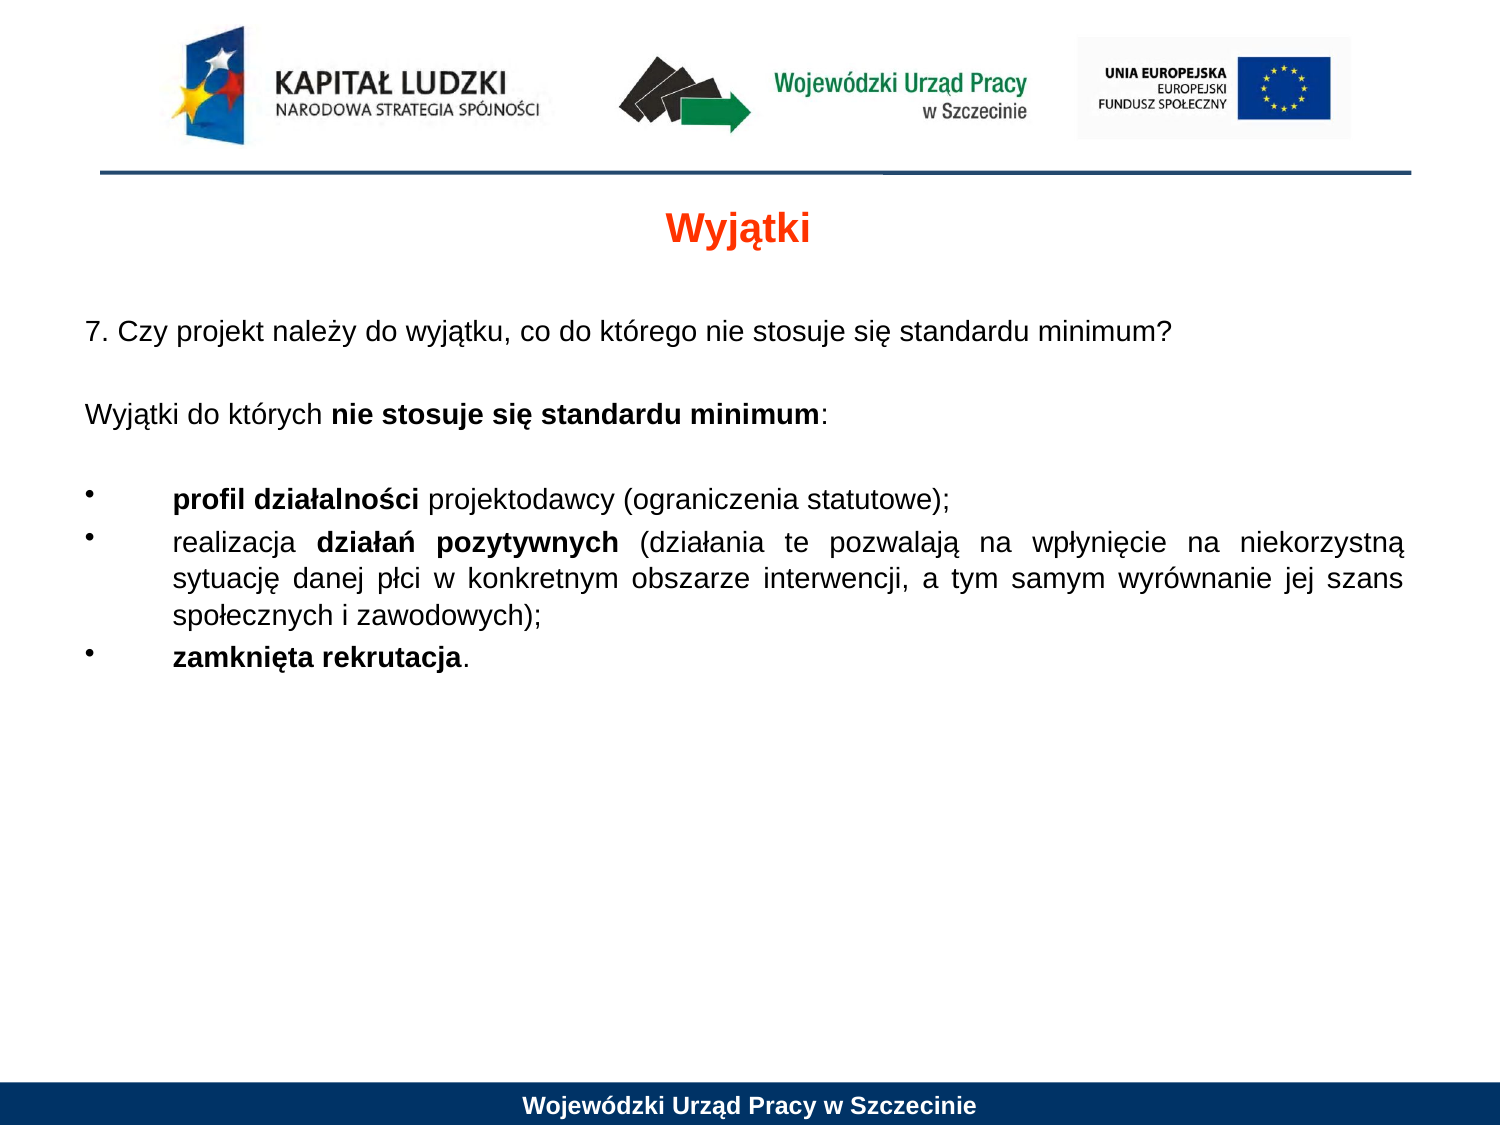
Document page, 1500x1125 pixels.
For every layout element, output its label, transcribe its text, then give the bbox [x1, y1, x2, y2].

text_box 7. Czy projekt należy do wyjątku, co do którego nie stosuje się standardu minimum? Wyjątki do których nie stosuje się standardu minimum: profil działalności projektodawcy (ograniczenia statutowe); realizacja działań pozytywnych (działania te pozwalają na wpłynięcie na niekorzystną sytuację danej płci w konkretnym obszarze interwencji, a tym samym wyrównanie jej szans społecznych i zawodowych); zamknięta rekrutacja. [70, 317, 1421, 1047]
text_box Wyjątki [70, 128, 1421, 317]
picture [159, 24, 1353, 128]
